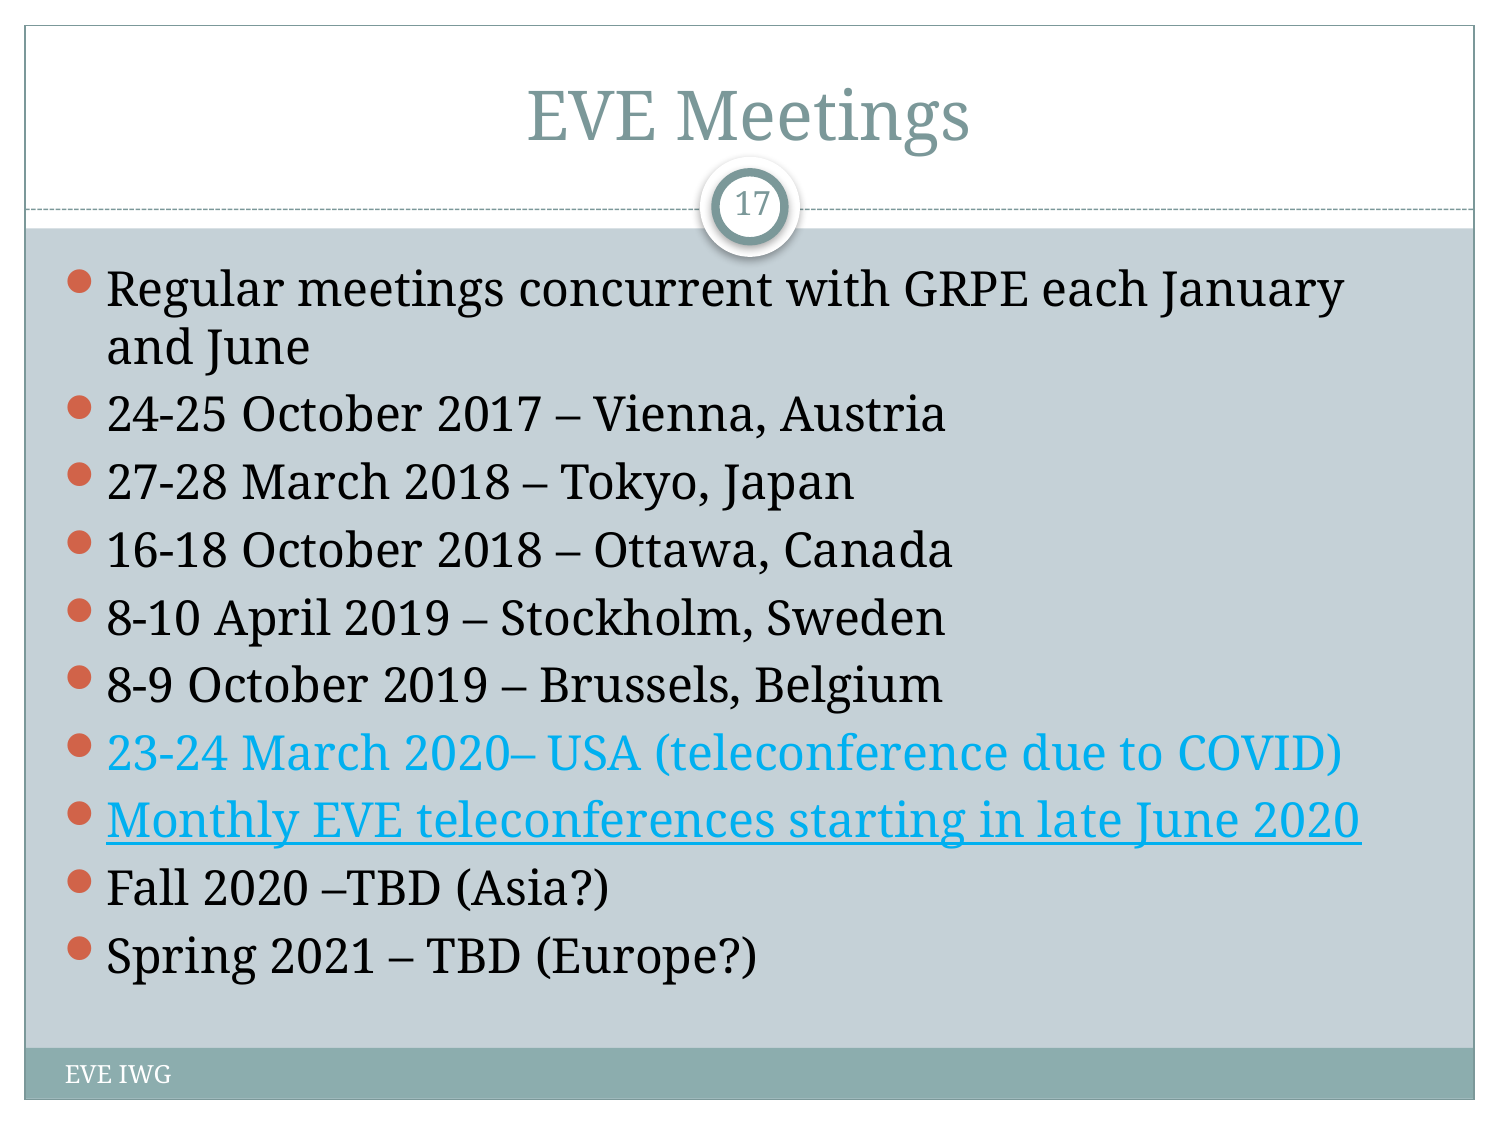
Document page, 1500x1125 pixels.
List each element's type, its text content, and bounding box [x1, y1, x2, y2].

title EVE Meetings [49, 37, 1450, 162]
footer EVE IWG [50, 1051, 638, 1112]
list Regular meetings concurrent with GRPE each January and June 24-25 October 2017 – Vienna, Austria 27-28 March 2018 – Tokyo, Japan 16-18 October 2018 – Ottawa, Canada 8-10 April 2019 – Stockholm, Sweden 8-9 October 2019 – Brussels, Belgium 23-24 March 2020– USA (teleconference due to COVID) Monthly EVE teleconferences starting in late June 2020 Fall 2020 –TBD (Asia?) Spring 2021 – TBD (Europe?) [49, 250, 1445, 1001]
slide_number 17 [715, 168, 791, 241]
